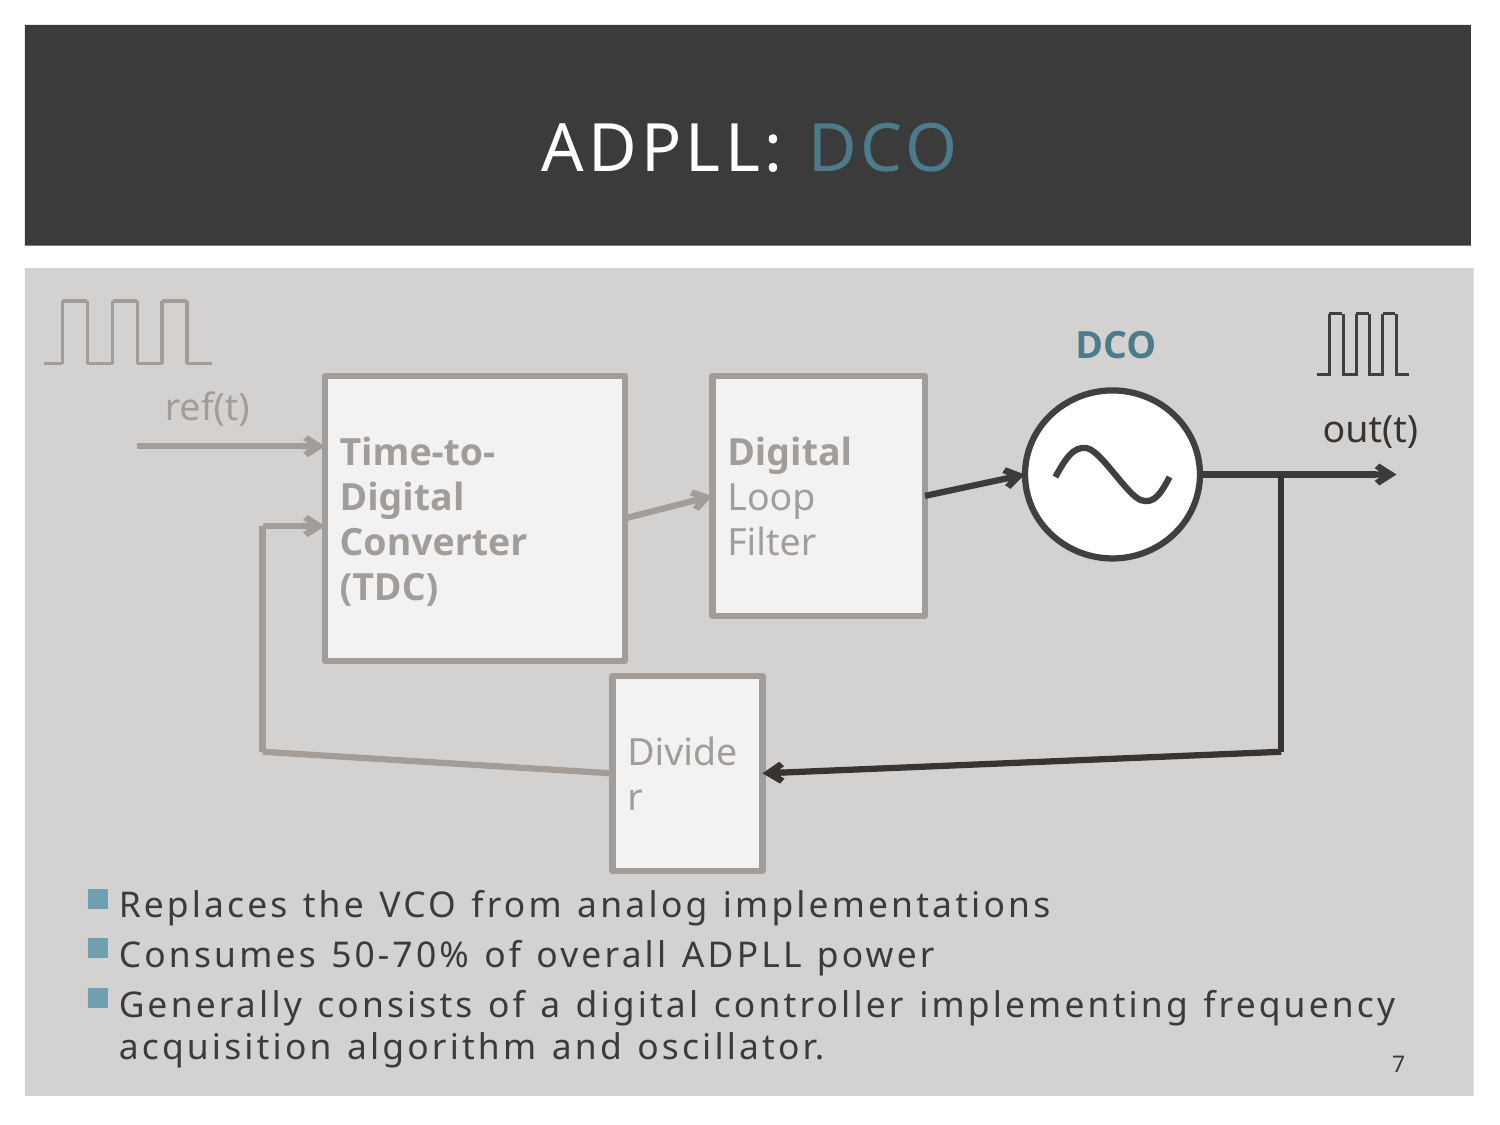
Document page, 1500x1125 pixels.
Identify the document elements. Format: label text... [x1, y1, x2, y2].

text_box Digital Loop Filter [712, 376, 925, 616]
slide_number 7 [1349, 1041, 1448, 1089]
text_box ref(t) [150, 376, 275, 436]
list Replaces the VCO from analog implementations Consumes 50-70% of overall ADPLL power Generally consists of a digital controller implementing frequency acquisition algorithm and oscillator. [62, 875, 1442, 1075]
text_box Divider [612, 676, 763, 871]
text_box DCO [1060, 313, 1186, 374]
text_box out(t) [1307, 397, 1433, 503]
title ADPLL: DCO [62, 58, 1438, 232]
text_box Time-to-Digital Converter (TDC) [324, 376, 625, 661]
text_box [1023, 388, 1202, 561]
text_box [1054, 447, 1171, 502]
